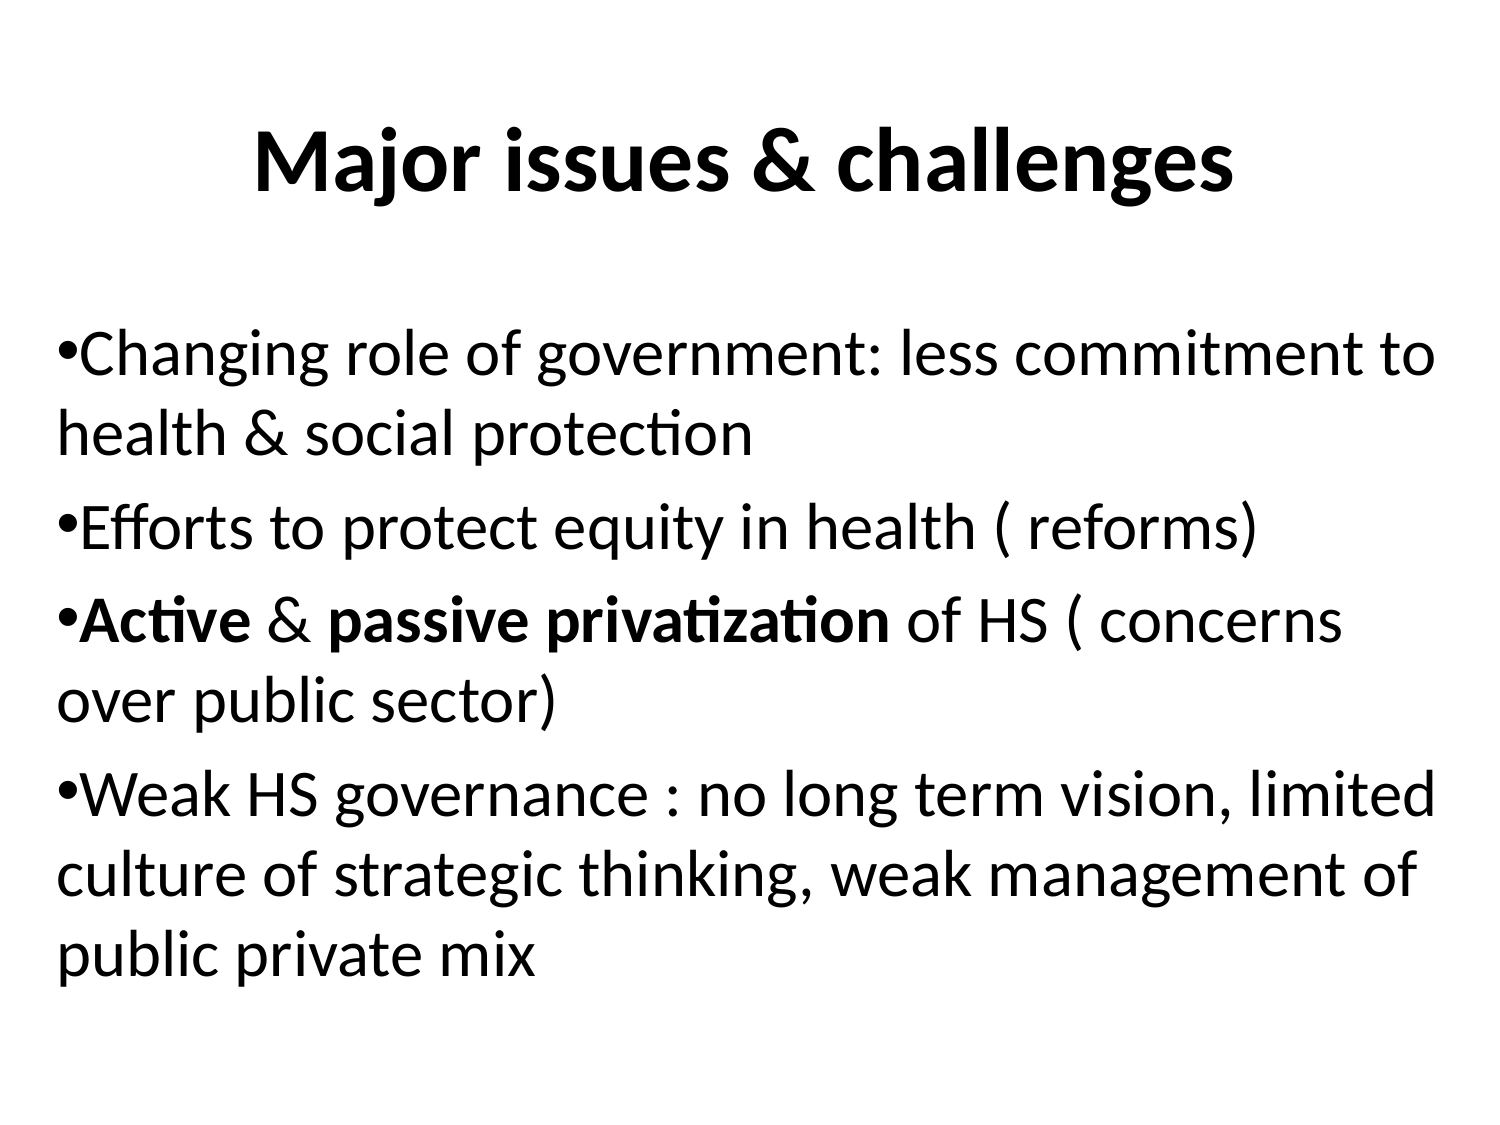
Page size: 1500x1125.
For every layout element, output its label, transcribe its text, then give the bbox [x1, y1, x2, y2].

title Major issues & challenges [100, 30, 1388, 208]
subtitle Changing role of government: less commitment to health & social protection Efforts to protect equity in health ( reforms) Active & passive privatization of HS ( concerns over public sector) Weak HS governance : no long term vision, limited culture of strategic thinking, weak management of public private mix [41, 208, 1459, 1083]
